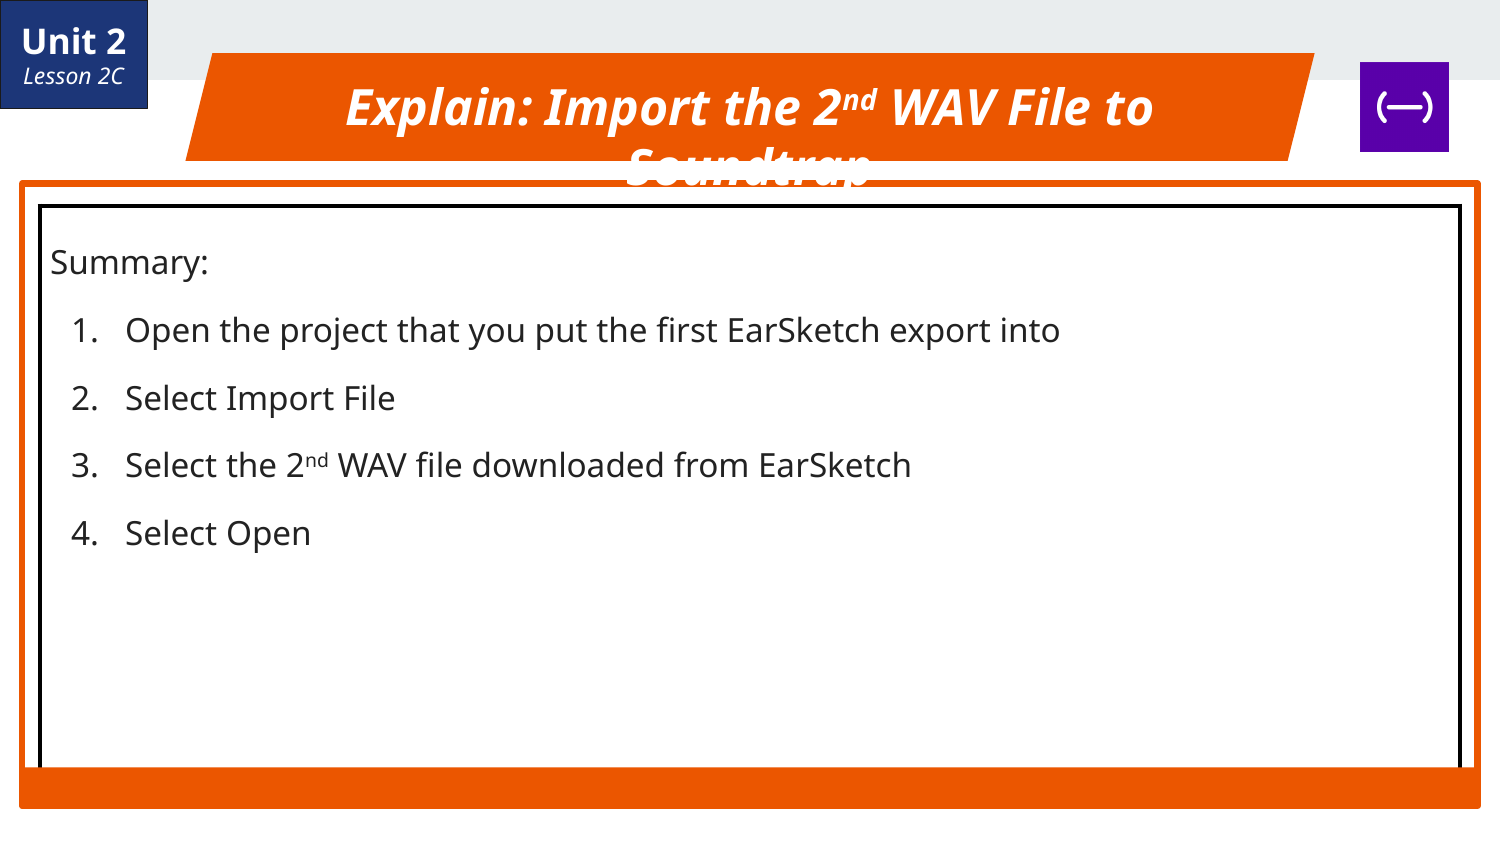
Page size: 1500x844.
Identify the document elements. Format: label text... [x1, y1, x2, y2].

picture [25, 186, 1475, 804]
picture [1360, 62, 1450, 152]
text_box Unit 2 Lesson 2C [0, 0, 148, 109]
text_box [185, 53, 1315, 161]
title Explain: Import the 2nd WAV File to Soundtrap [221, 60, 1279, 155]
